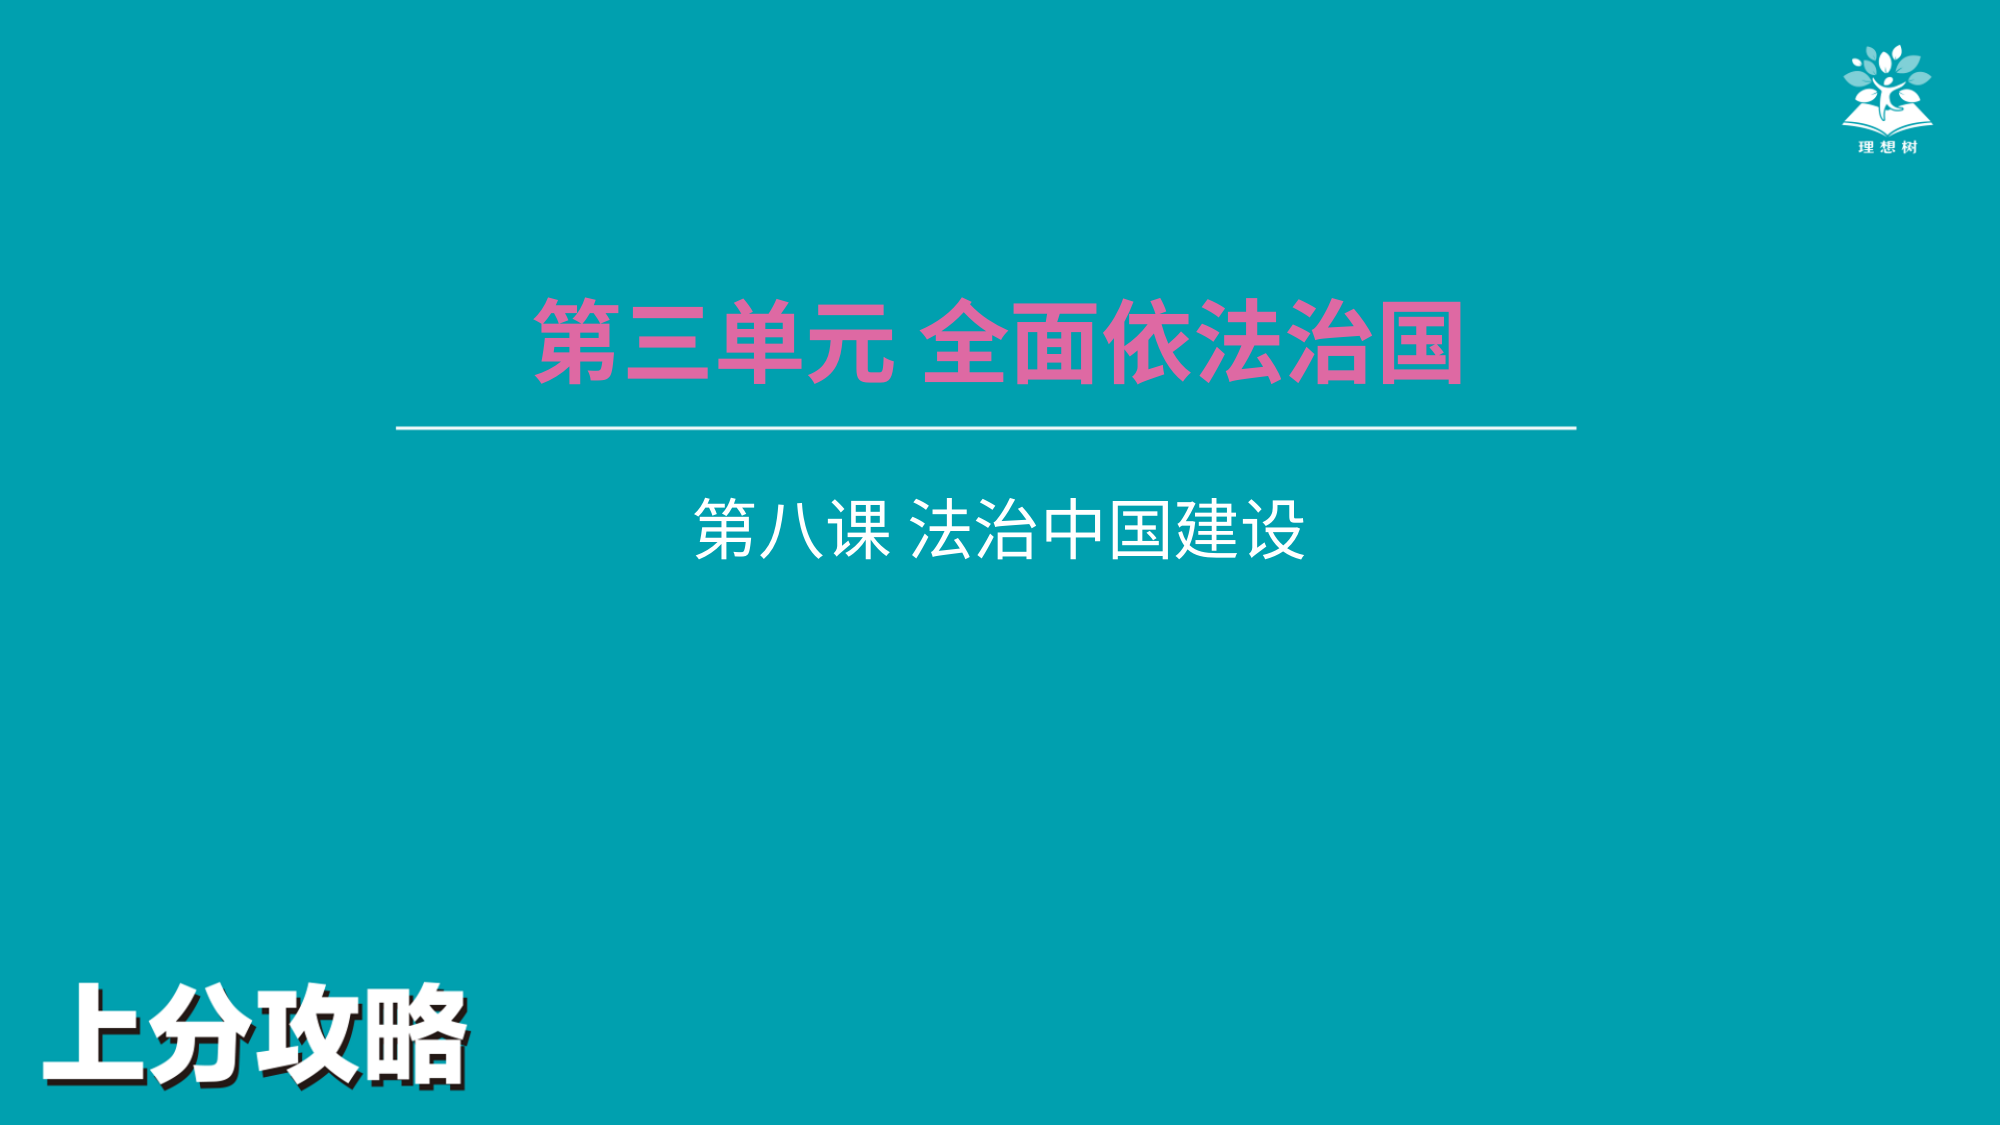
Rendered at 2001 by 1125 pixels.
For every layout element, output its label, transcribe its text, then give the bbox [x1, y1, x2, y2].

text_box 第三单元 全面依法治国 [0, 265, 2000, 413]
picture [0, 579, 2000, 1125]
picture [0, 413, 2000, 472]
picture [0, 0, 2000, 265]
text_box 第八课 法治中国建设 [0, 472, 2000, 579]
